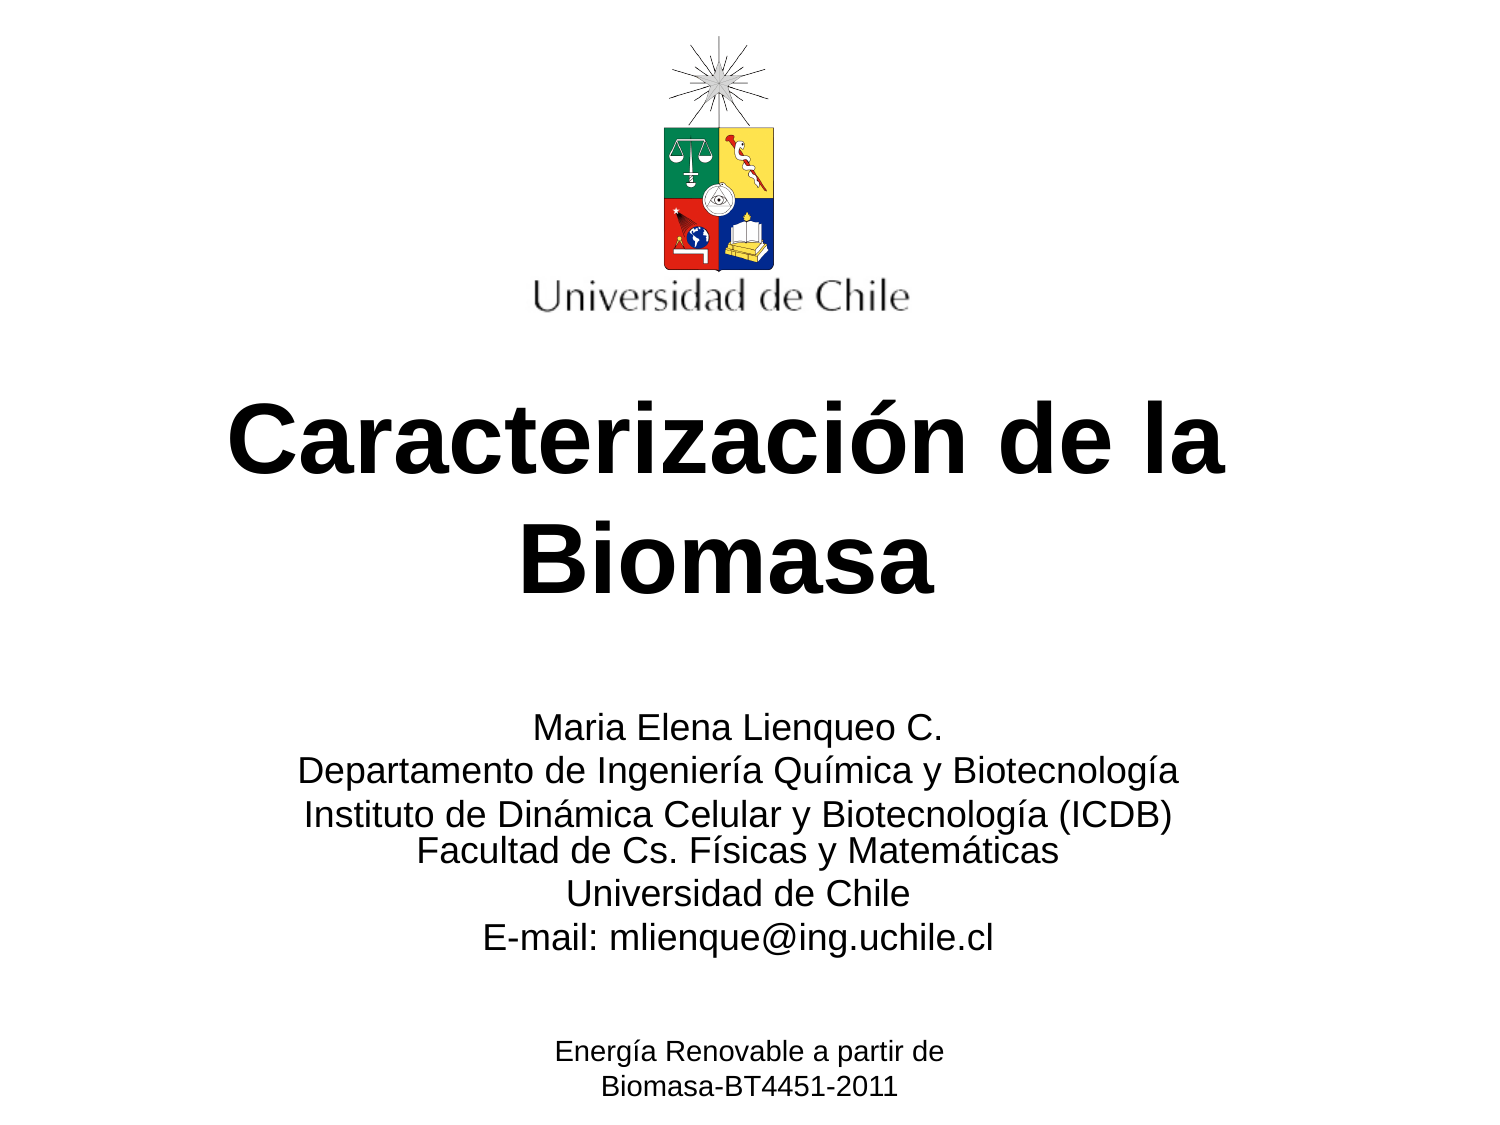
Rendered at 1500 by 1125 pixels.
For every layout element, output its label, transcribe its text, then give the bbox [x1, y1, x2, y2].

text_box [525, 30, 917, 317]
footer Energía Renovable a partir de Biomasa-BT4451-2011 [512, 1024, 988, 1103]
subtitle Maria Elena Lienqueo C. Departamento de Ingeniería Química y Biotecnología Instituto de Dinámica Celular y Biotecnología (ICDB) Facultad de Cs. Físicas y Matemáticas Universidad de Chile E-mail: mlienque@ing.uchile.cl [76, 703, 1400, 1071]
title Caracterización de la Biomasa [88, 373, 1364, 615]
